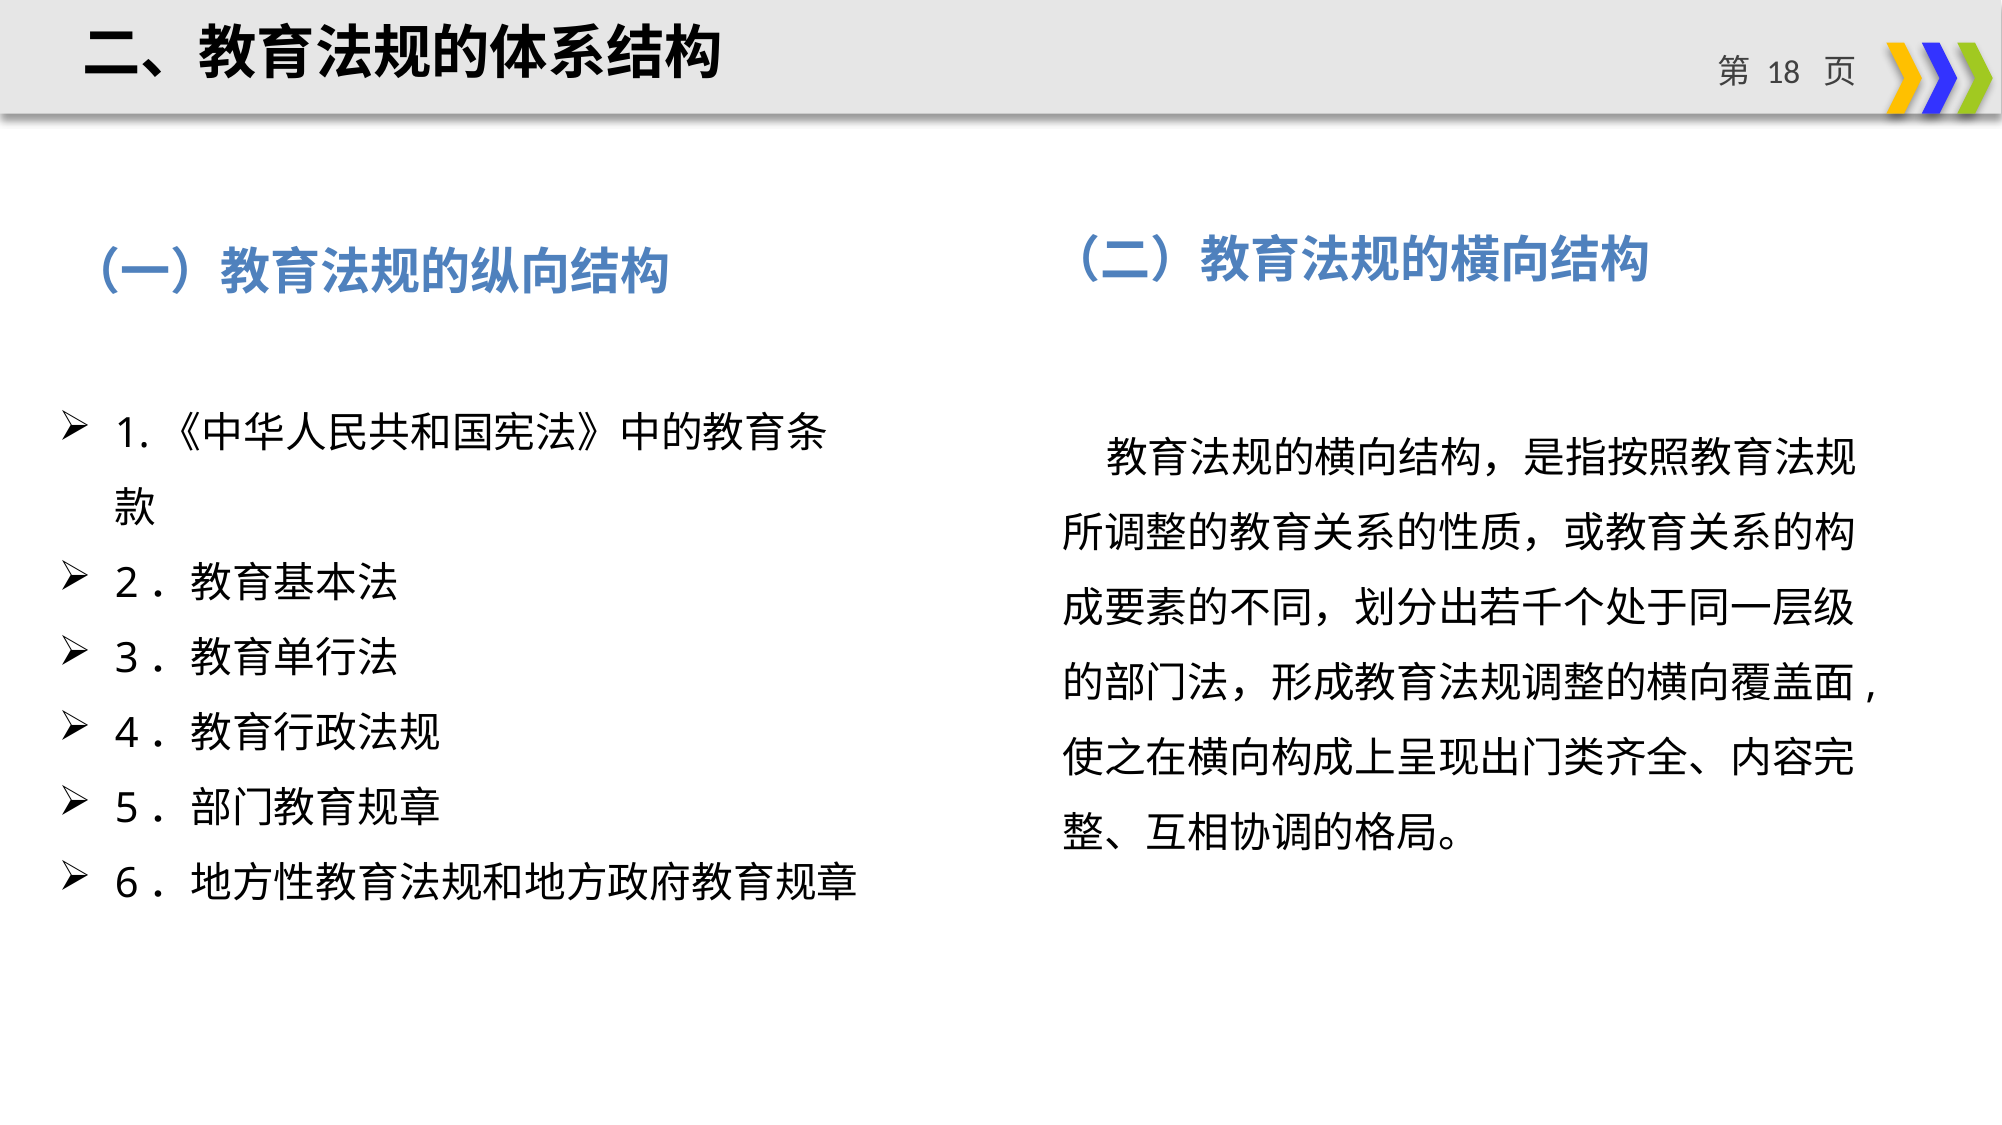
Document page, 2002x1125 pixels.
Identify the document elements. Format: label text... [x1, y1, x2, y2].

text_box （一）教育法规的纵向结构 [55, 231, 889, 307]
text_box 二、教育法规的体系结构 [67, 7, 1008, 93]
text_box 教育法规的横向结构，是指按照教育法规所调整的教育关系的性质，或教育关系的构成要素的不同，划分出若千个处于同一层级的部门法，形成教育法规调整的横向覆盖面,使之在横向构成上呈现出门类齐全、内容完整、互相协调的格局。 [1047, 398, 1881, 864]
text_box （二）教育法规的橫向结构 [1035, 219, 1870, 295]
text_box 1.《中华人民共和国宪法》中的教育条款 2．教育基本法 3．教育单行法 4．教育行政法规 5．部门教育规章 6．地方性教育法规和地方政府教育规章 [43, 373, 878, 964]
